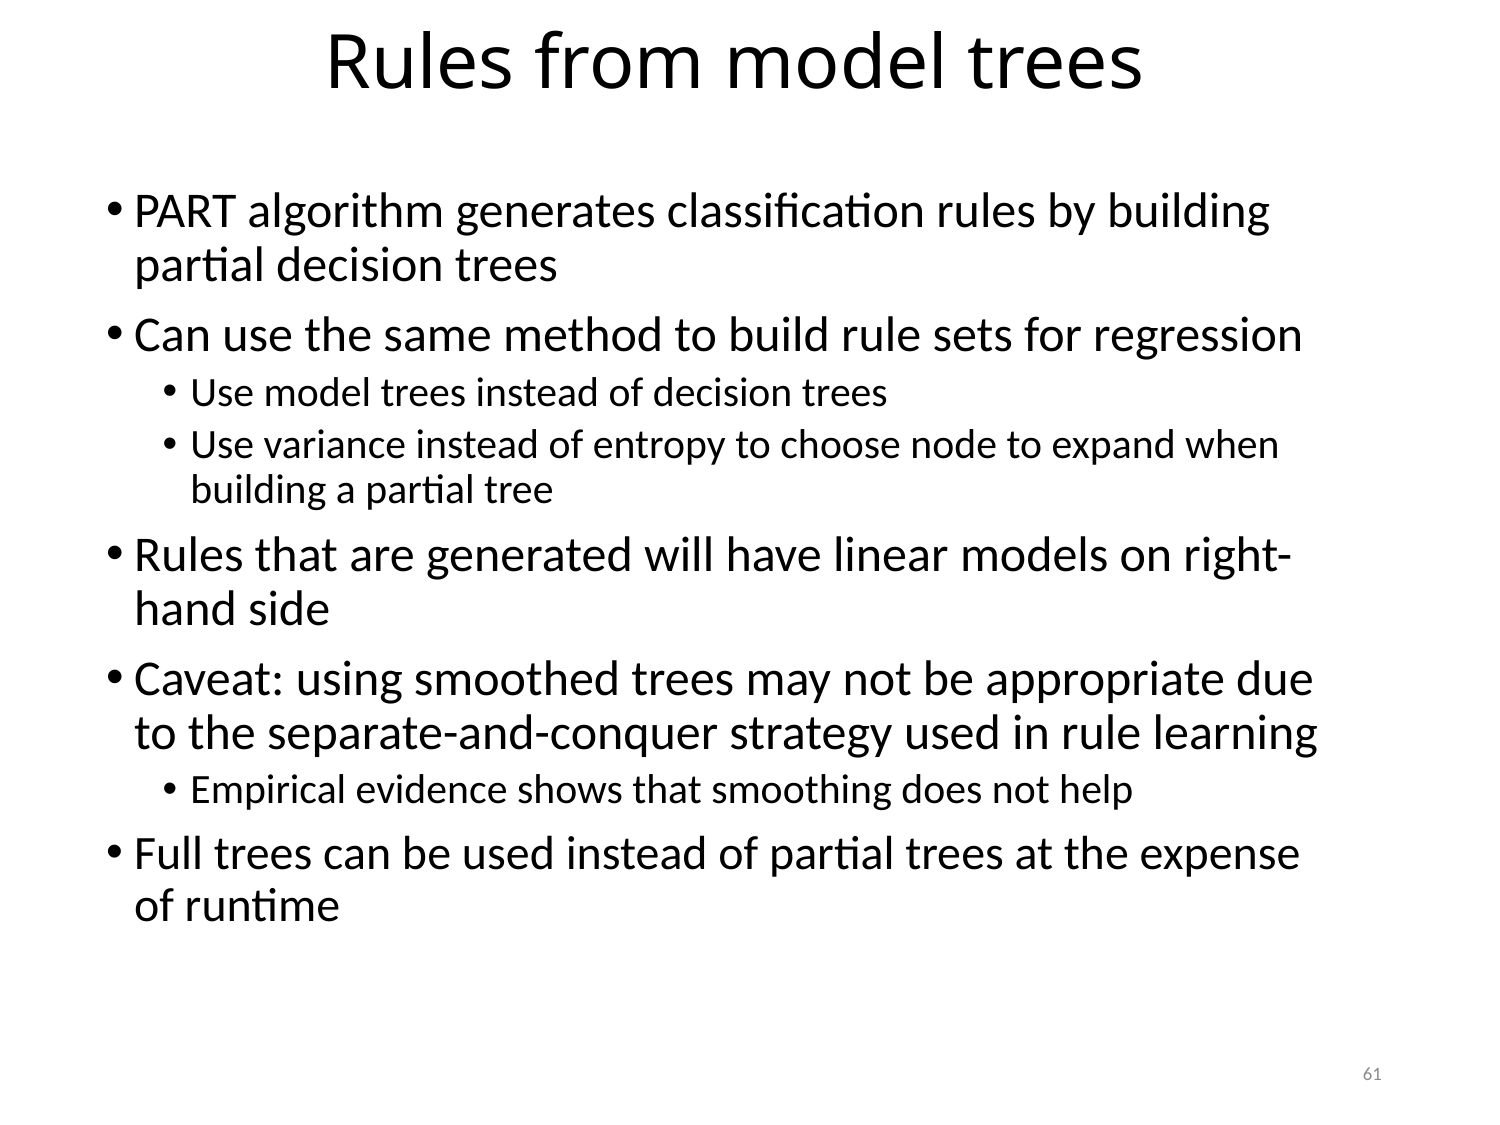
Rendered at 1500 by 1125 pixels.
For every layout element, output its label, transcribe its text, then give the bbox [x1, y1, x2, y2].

title Rules from model trees [309, 0, 1500, 159]
list PART algorithm generates classification rules by building partial decision trees Can use the same method to build rule sets for regression Use model trees instead of decision trees Use variance instead of entropy to choose node to expand when building a partial tree Rules that are generated will have linear models on right-hand side Caveat: using smoothed trees may not be appropriate due to the separate-and-conquer strategy used in rule learning Empirical evidence shows that smoothing does not help Full trees can be used instead of partial trees at the expense of runtime [91, 177, 1352, 940]
slide_number 61 [1059, 1042, 1397, 1103]
